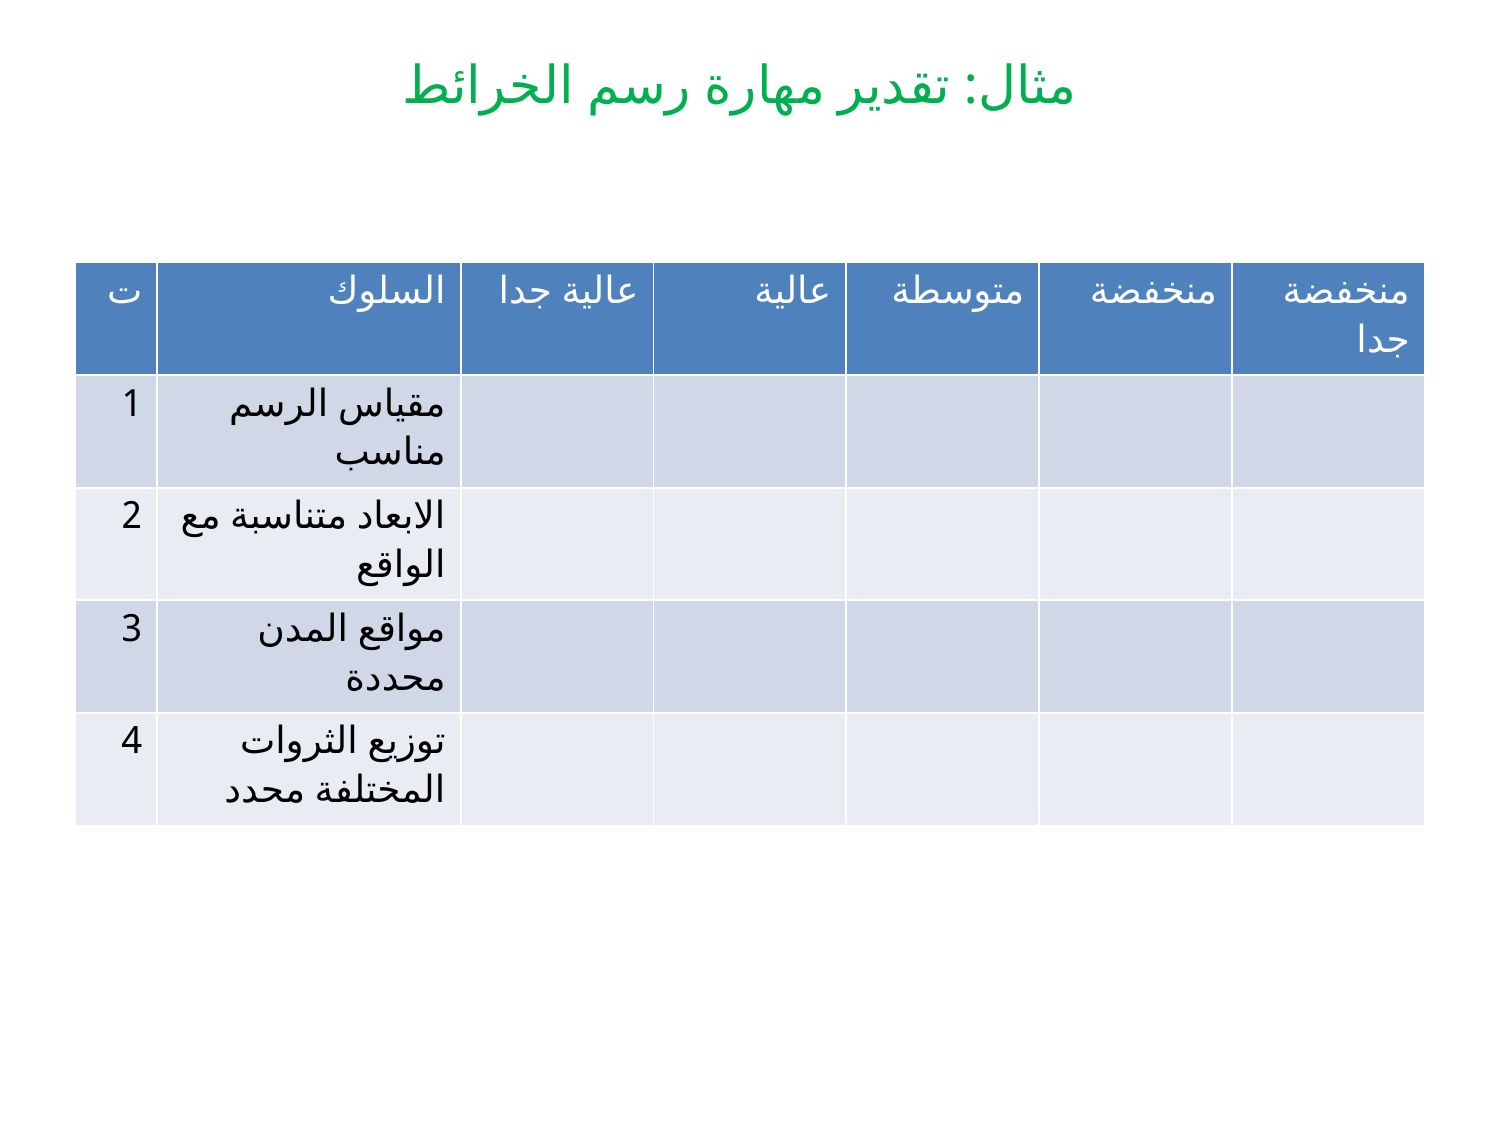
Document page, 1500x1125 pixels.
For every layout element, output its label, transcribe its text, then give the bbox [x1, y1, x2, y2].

table_cell [847, 376, 1038, 487]
table_cell توزيع الثروات المختلفة محدد [158, 714, 460, 825]
table_cell 2 [76, 489, 156, 599]
table_cell 4 [76, 714, 156, 825]
table_cell 1 [76, 376, 156, 487]
table_cell الابعاد متناسبة مع الواقع [158, 489, 460, 599]
table_cell [1040, 601, 1231, 712]
table_header عالية [654, 263, 845, 374]
table_header منخفضة [1040, 263, 1231, 374]
table_cell [654, 376, 845, 487]
title مثال: تقدير مهارة رسم الخرائط [64, 42, 1415, 185]
table_cell مواقع المدن محددة [158, 601, 460, 712]
table_header عالية جدا [462, 263, 653, 374]
table_cell [847, 601, 1038, 712]
table_header متوسطة [847, 263, 1038, 374]
table_cell [462, 489, 653, 599]
table_cell [462, 376, 653, 487]
table_cell [654, 489, 845, 599]
table_header السلوك [158, 263, 460, 374]
table_header ت [76, 263, 156, 374]
table_cell [1040, 714, 1231, 825]
table_cell [1040, 376, 1231, 487]
table_header منخفضة جدا [1233, 263, 1424, 374]
table_cell [462, 714, 653, 825]
table_cell مقياس الرسم مناسب [158, 376, 460, 487]
table_cell [1233, 714, 1424, 825]
table_cell [847, 714, 1038, 825]
table_cell [1233, 601, 1424, 712]
table_cell [654, 714, 845, 825]
table_cell [1233, 376, 1424, 487]
table_cell [1040, 489, 1231, 599]
table_cell [1233, 489, 1424, 599]
table_cell 3 [76, 601, 156, 712]
table_cell [654, 601, 845, 712]
table_cell [847, 489, 1038, 599]
table_cell [462, 601, 653, 712]
